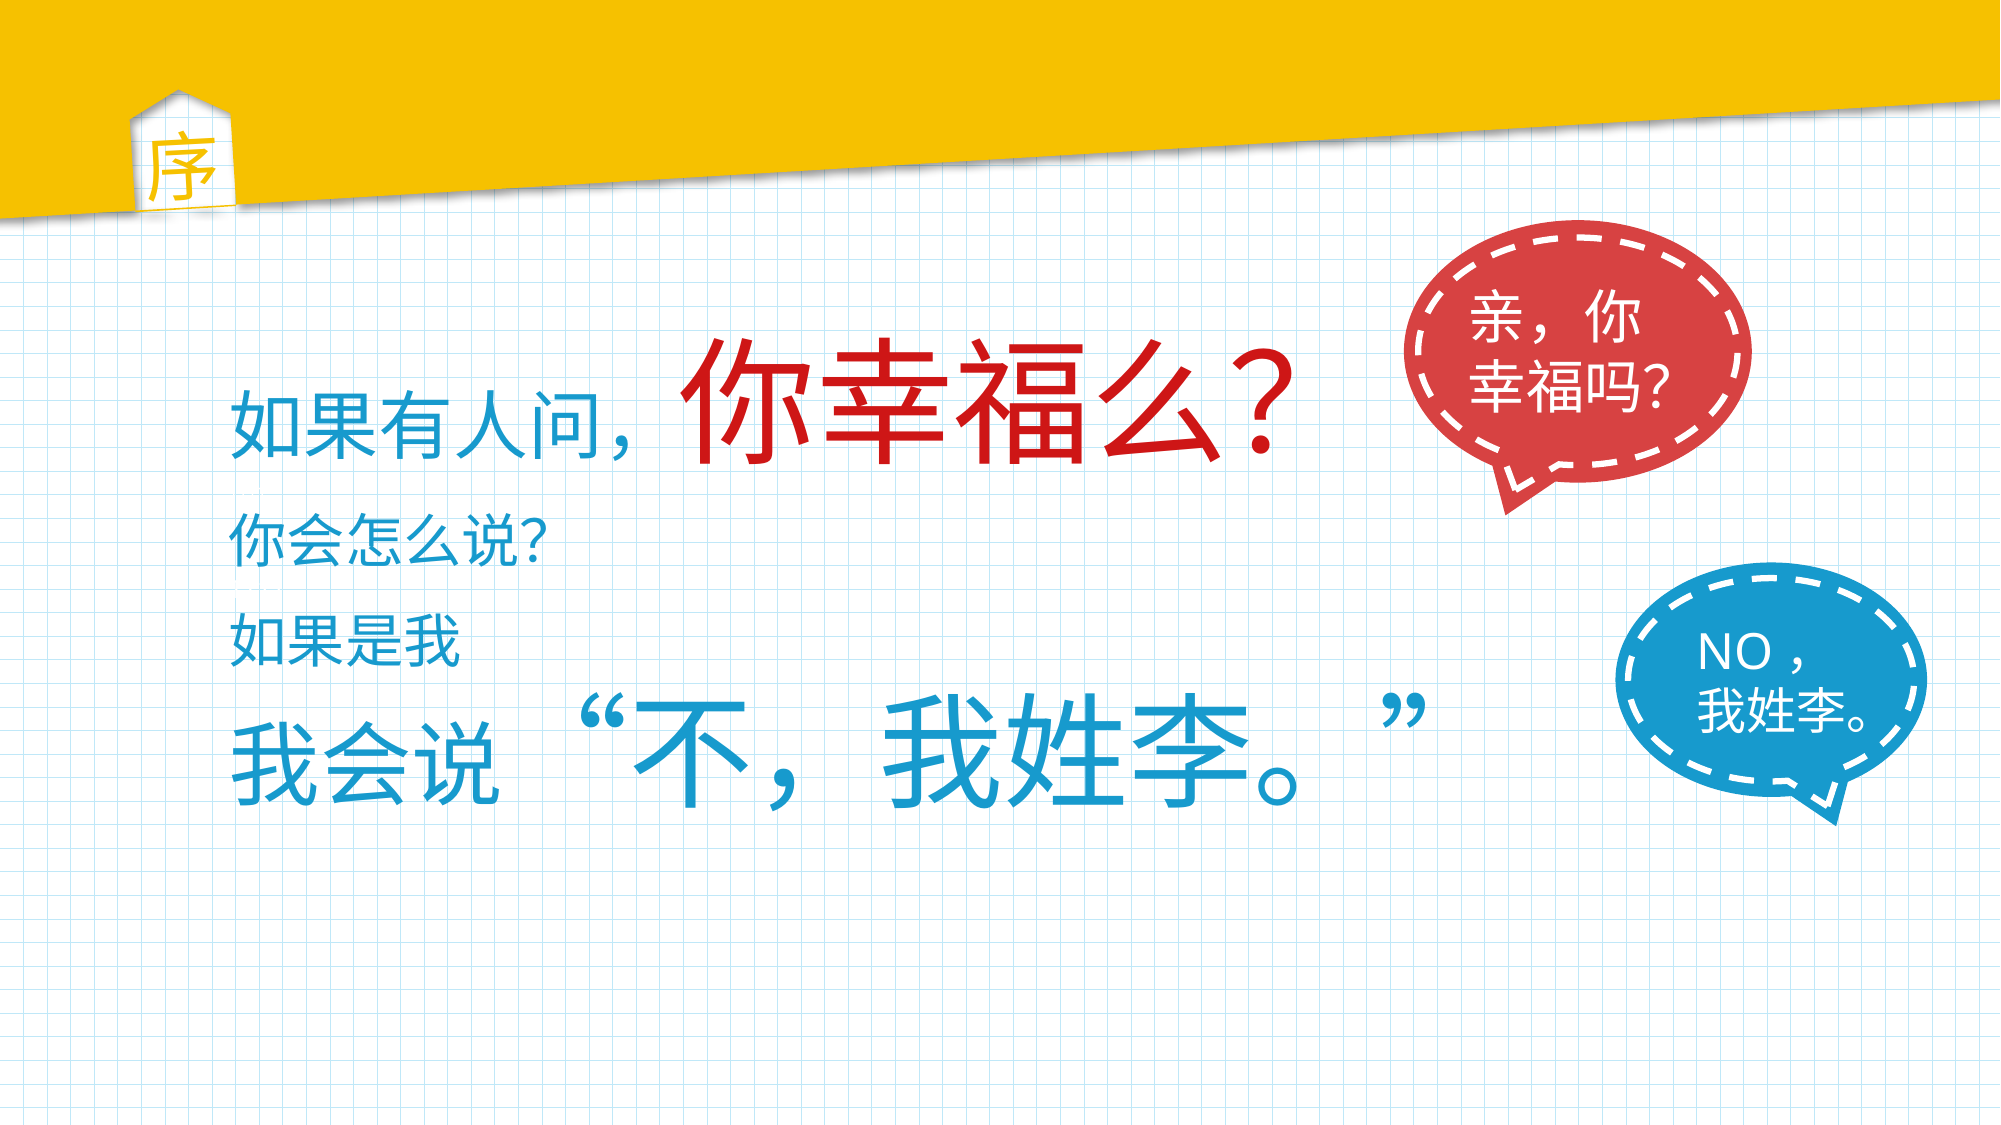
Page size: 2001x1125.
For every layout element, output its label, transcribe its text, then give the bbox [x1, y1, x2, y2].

text_box 序 [126, 109, 238, 220]
text_box [0, 0, 2000, 220]
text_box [1403, 220, 1752, 483]
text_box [1615, 562, 1928, 797]
text_box 如果有人问，你幸福么？ 1111 你会怎么说？ 1111 如果是我 我会说“不，我姓李。” [213, 309, 1538, 832]
